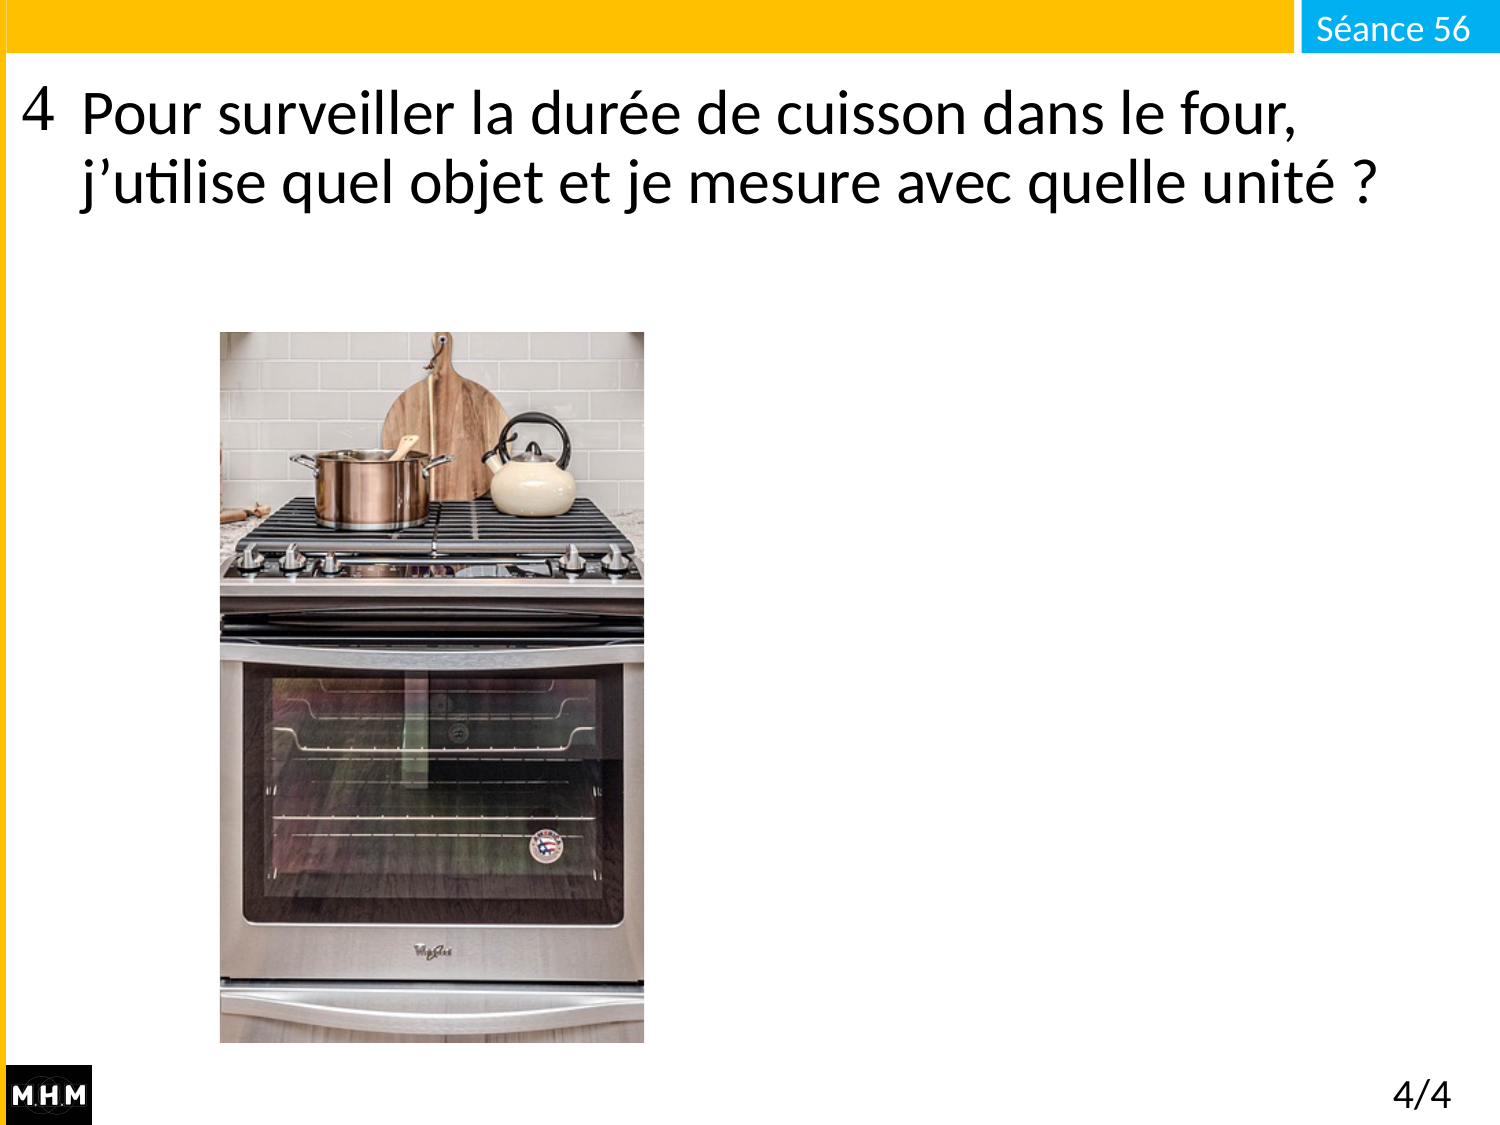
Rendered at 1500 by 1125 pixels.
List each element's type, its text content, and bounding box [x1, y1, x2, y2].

picture [6, 1065, 92, 1125]
title Pour surveiller la durée de cuisson dans le four, j’utilise quel objet et je mesure avec quelle unité ? [66, 42, 1459, 255]
list 4/4 [1344, 1064, 1500, 1125]
picture [219, 332, 645, 1044]
